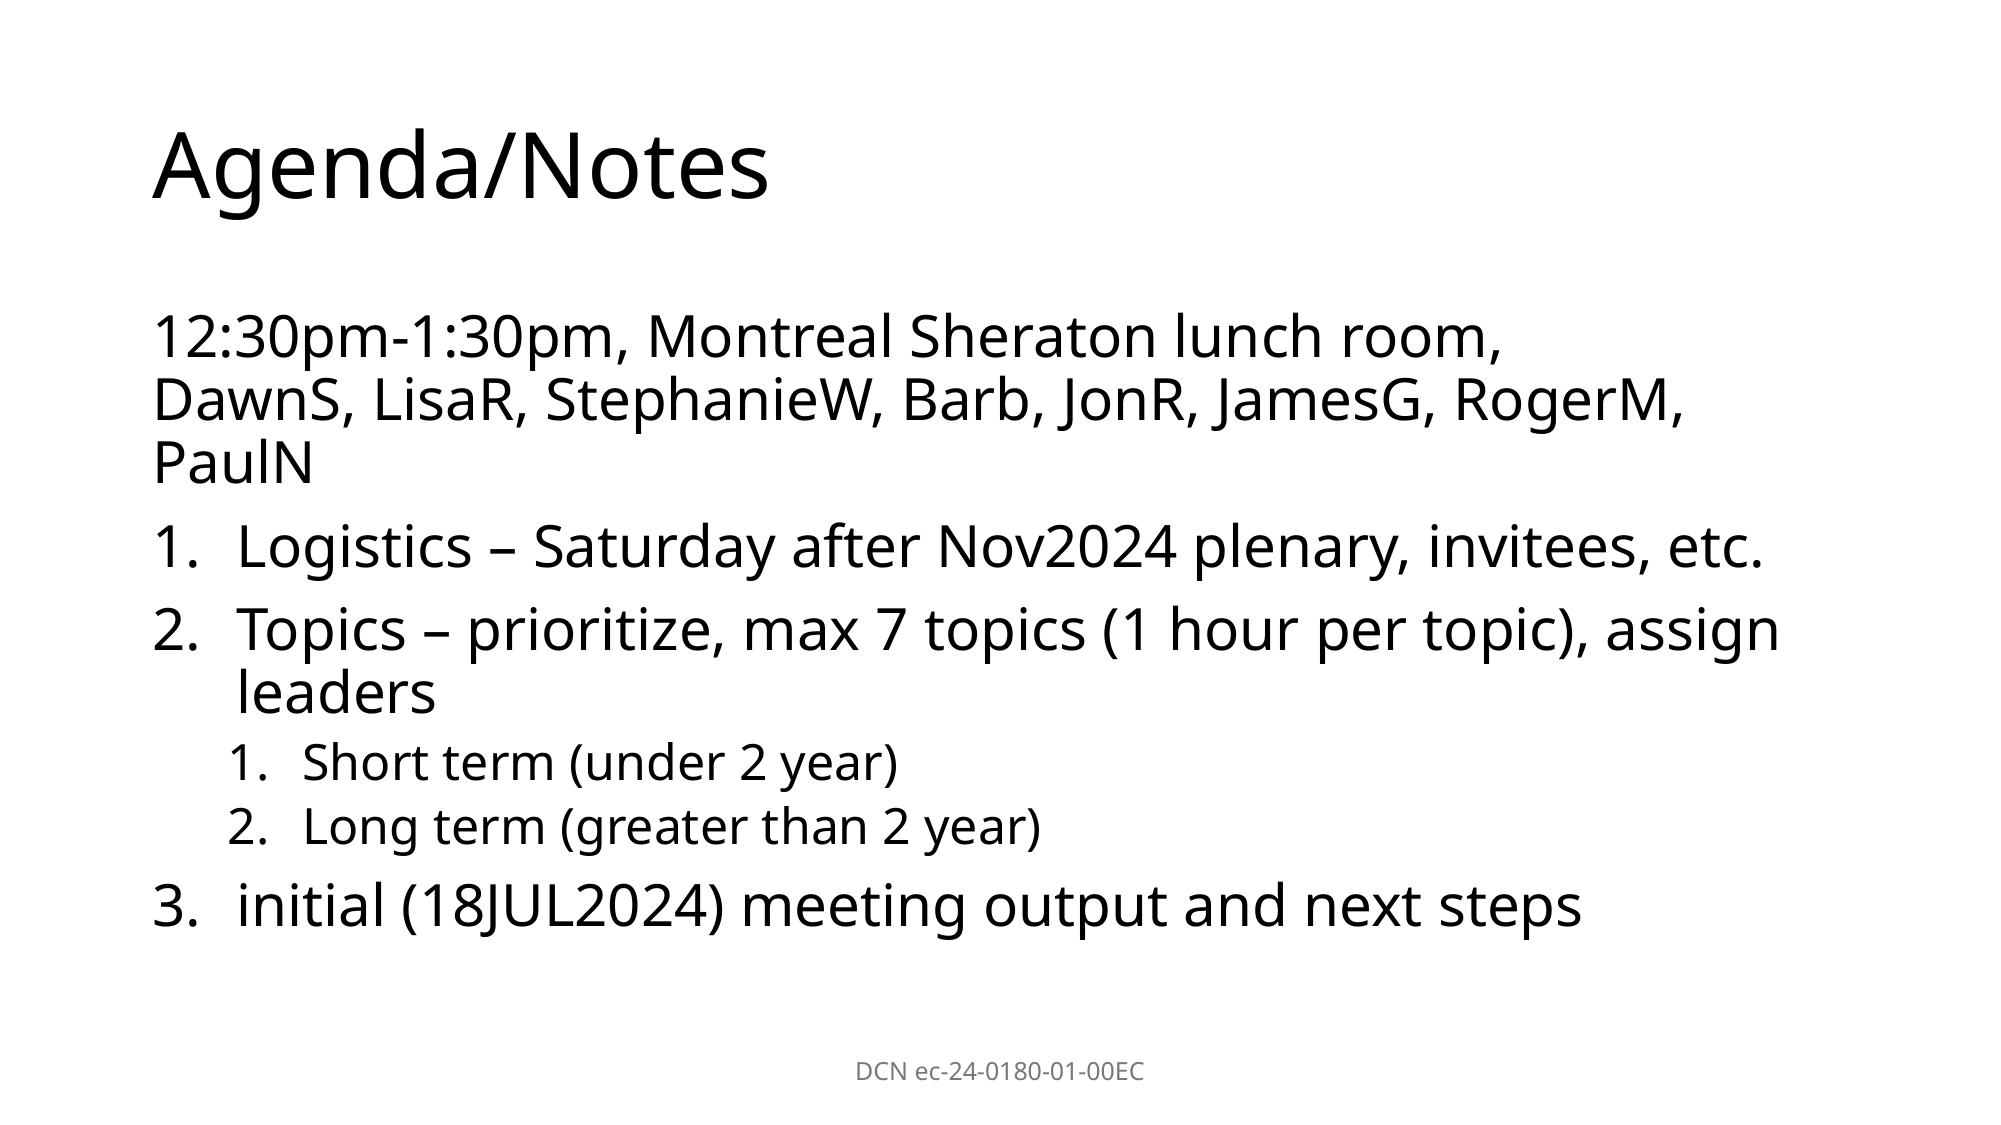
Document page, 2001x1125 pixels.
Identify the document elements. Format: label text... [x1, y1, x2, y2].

list 12:30pm-1:30pm, Montreal Sheraton lunch room, DawnS, LisaR, StephanieW, Barb, JonR, JamesG, RogerM, PaulN Logistics – Saturday after Nov2024 plenary, invitees, etc. Topics – prioritize, max 7 topics (1 hour per topic), assign leaders Short term (under 2 year) Long term (greater than 2 year) initial (18JUL2024) meeting output and next steps [137, 299, 1863, 1014]
title Agenda/Notes [137, 59, 1863, 278]
footer DCN ec-24-0180-01-00EC [662, 1042, 1338, 1103]
